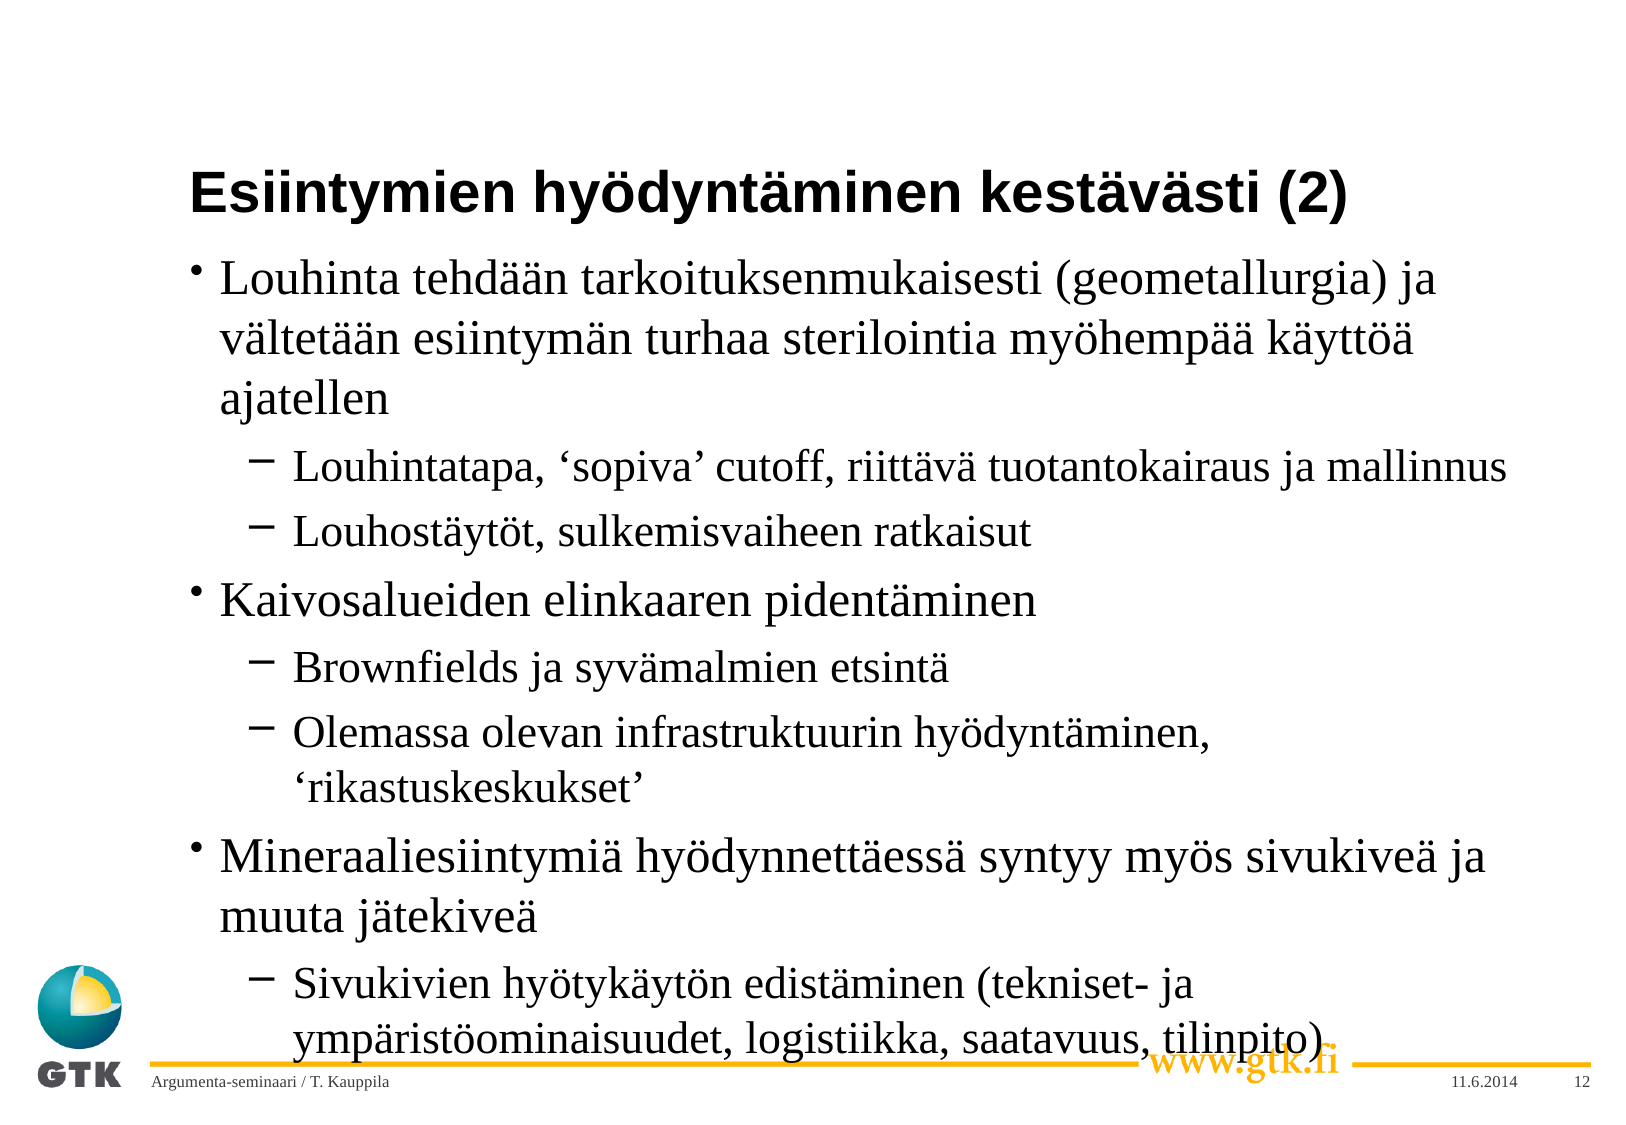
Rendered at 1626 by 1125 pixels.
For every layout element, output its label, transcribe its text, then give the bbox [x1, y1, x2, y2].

slide_number 12 [1533, 1069, 1606, 1093]
title Esiintymien hyödyntäminen kestävästi (2) [174, 31, 1569, 232]
picture [31, 952, 128, 1094]
picture [142, 1032, 1601, 1092]
footer Argumenta-seminaari / T. Kauppila [135, 1069, 1144, 1093]
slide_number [1344, 1069, 1533, 1093]
list Louhinta tehdään tarkoituksenmukaisesti (geometallurgia) ja vältetään esiintymän turhaa sterilointia myöhempää käyttöä ajatellen Louhintatapa, ‘sopiva’ cutoff, riittävä tuotantokairaus ja mallinnus Louhostäytöt, sulkemisvaiheen ratkaisut Kaivosalueiden elinkaaren pidentäminen Brownfields ja syvämalmien etsintä Olemassa olevan infrastruktuurin hyödyntäminen, ‘rikastuskeskukset’ Mineraaliesiintymiä hyödynnettäessä syntyy myös sivukiveä ja muuta jätekiveä Sivukivien hyötykäytön edistäminen (tekniset- ja ympäristöominaisuudet, logistiikka, saatavuus, tilinpito) [174, 237, 1569, 994]
